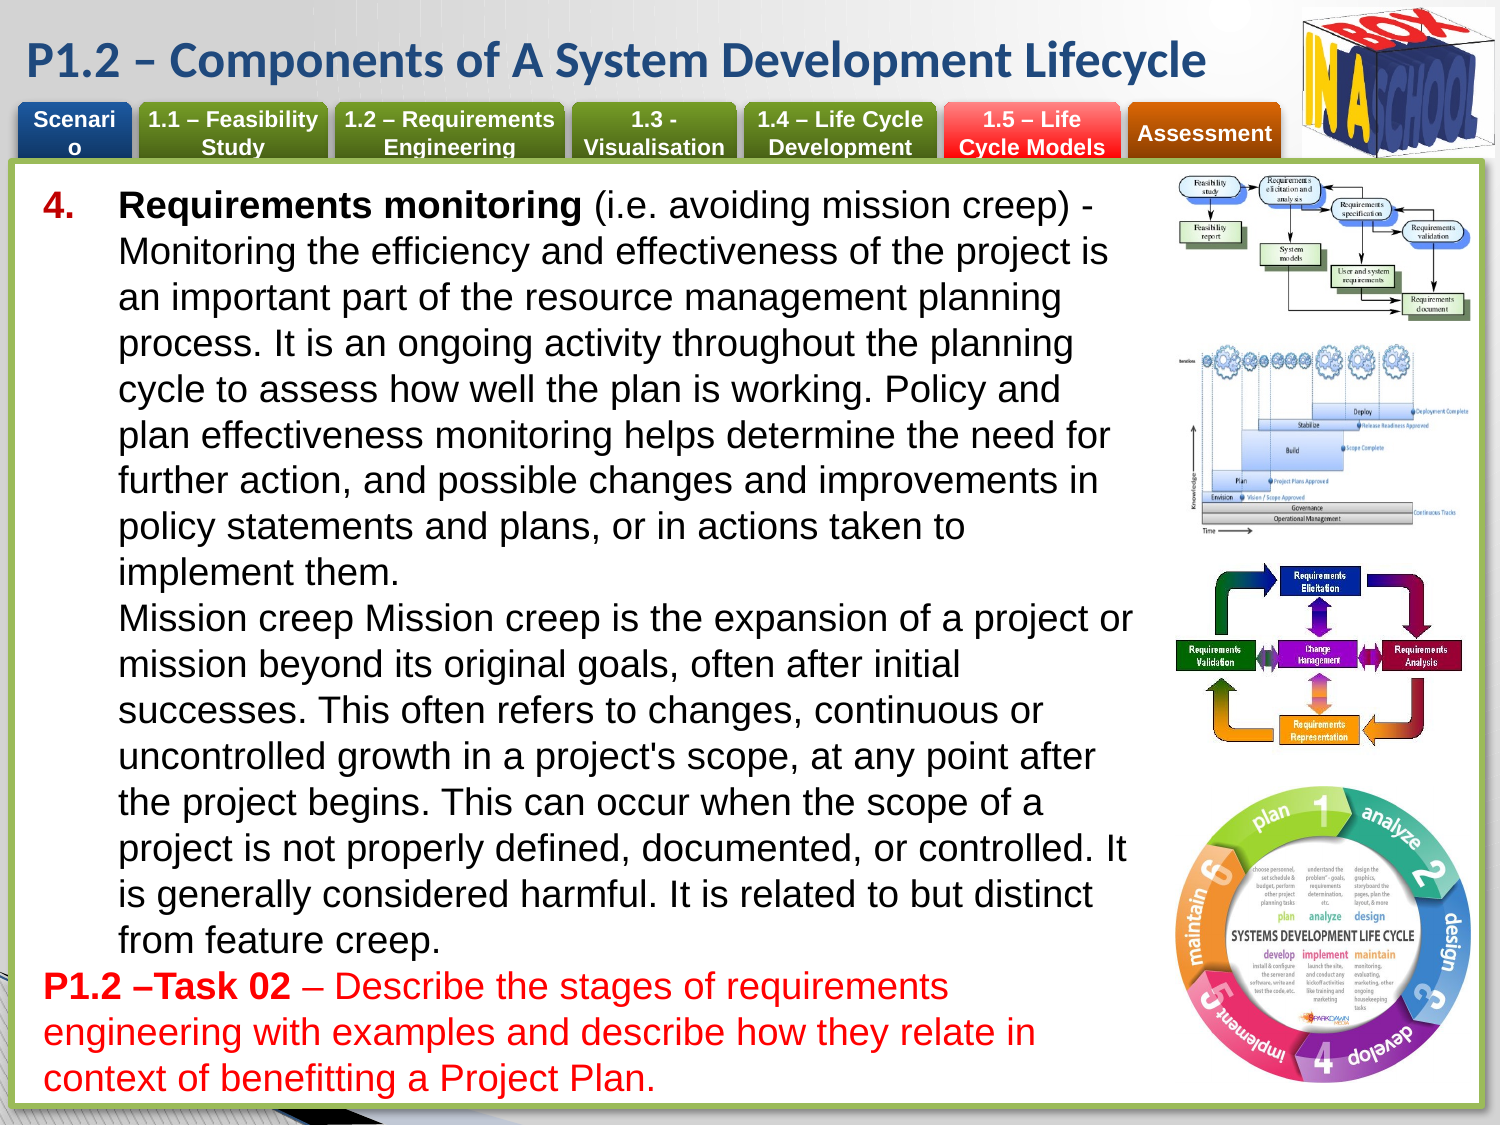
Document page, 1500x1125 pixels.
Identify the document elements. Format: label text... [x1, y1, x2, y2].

picture [1174, 343, 1471, 541]
picture [281, 1114, 303, 1125]
picture [1174, 786, 1471, 1083]
text_box Requirements monitoring (i.e. avoiding mission creep) - Monitoring the efficiency and effectiveness of the project is an important part of the resource management planning process. It is an ongoing activity throughout the planning cycle to assess how well the plan is working. Policy and plan effectiveness monitoring helps determine the need for further action, and possible changes and improvements in policy statements and plans, or in actions taken to implement them. Mission creep Mission creep is the expansion of a project or mission beyond its original goals, often after initial successes. This often refers to changes, continuous or uncontrolled growth in a project's scope, at any point after the project begins. This can occur when the scope of a project is not properly defined, documented, or controlled. It is generally considered harmful. It is related to but distinct from feature creep. P1.2 –Task 02 – Describe the stages of requirements engineering with examples and describe how they relate in context of benefitting a Project Plan. [26, 172, 1152, 1107]
picture [1174, 563, 1471, 764]
title P1.2 – Components of A System Development Lifecycle [11, 11, 1270, 102]
picture [1302, 7, 1495, 158]
picture [1174, 172, 1471, 321]
